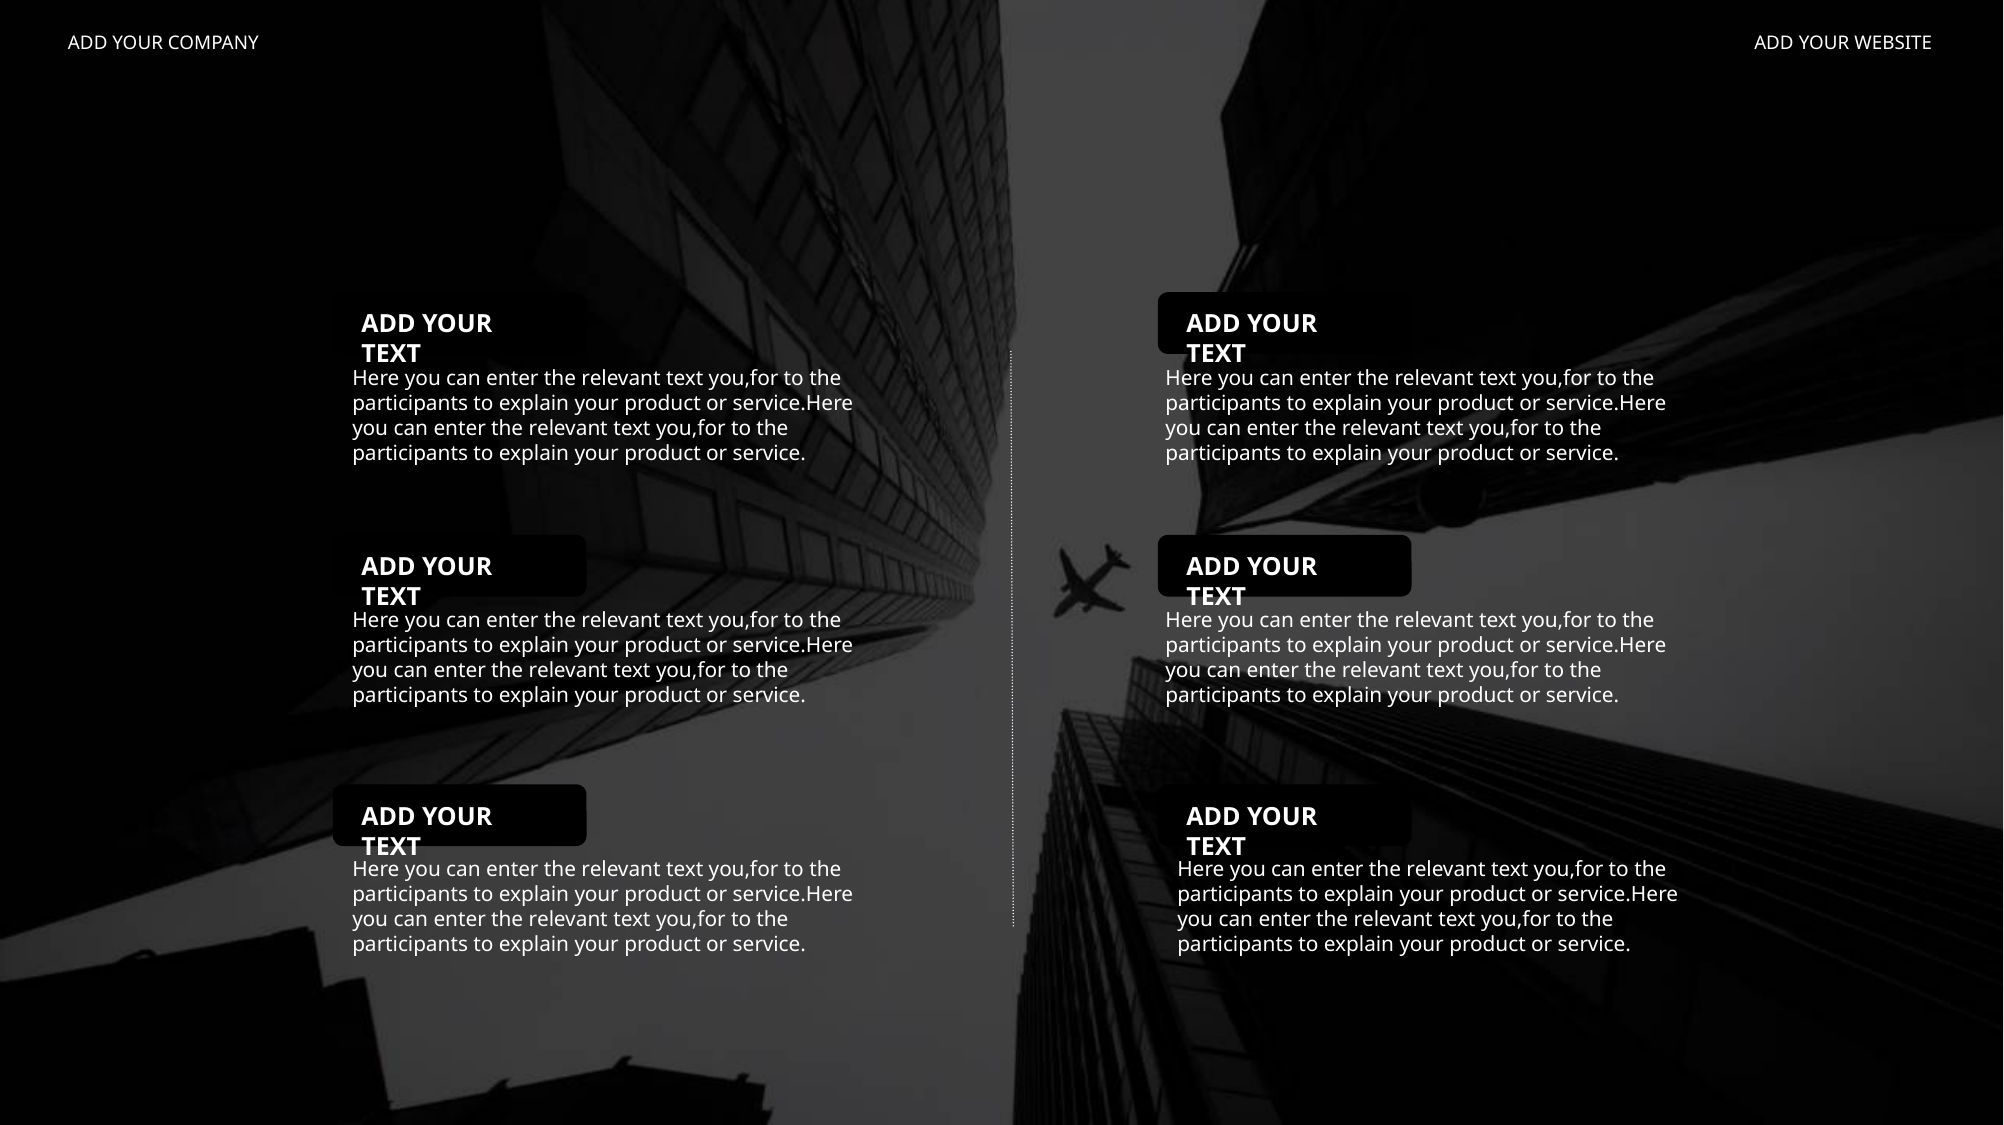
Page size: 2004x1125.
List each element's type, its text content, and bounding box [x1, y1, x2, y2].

text_box Here you can enter the relevant text you,for to the participants to explain your product or service.Here you can enter the relevant text you,for to the participants to explain your product or service. [326, 593, 910, 720]
text_box Here you can enter the relevant text you,for to the participants to explain your product or service.Here you can enter the relevant text you,for to the participants to explain your product or service. [1139, 593, 1723, 720]
text_box ADD YOUR COMPANY [34, 26, 293, 58]
text_box Here you can enter the relevant text you,for to the participants to explain your product or service.Here you can enter the relevant text you,for to the participants to explain your product or service. [326, 843, 910, 969]
text_box ADD YOUR WEBSITE [1714, 26, 1973, 58]
text_box Here you can enter the relevant text you,for to the participants to explain your product or service.Here you can enter the relevant text you,for to the participants to explain your product or service. [1139, 351, 1723, 478]
text_box Here you can enter the relevant text you,for to the participants to explain your product or service.Here you can enter the relevant text you,for to the participants to explain your product or service. [1151, 843, 1735, 969]
picture [0, 0, 2004, 1125]
text_box ADD YOUR TEXT [1157, 292, 1412, 351]
text_box ADD YOUR TEXT [332, 534, 587, 593]
text_box ADD YOUR TEXT [1157, 534, 1412, 593]
text_box ADD YOUR TEXT [332, 292, 587, 351]
text_box ADD YOUR TEXT [332, 784, 587, 843]
text_box Here you can enter the relevant text you,for to the participants to explain your product or service.Here you can enter the relevant text you,for to the participants to explain your product or service. [326, 351, 910, 478]
text_box ADD YOUR TEXT [1157, 784, 1412, 843]
